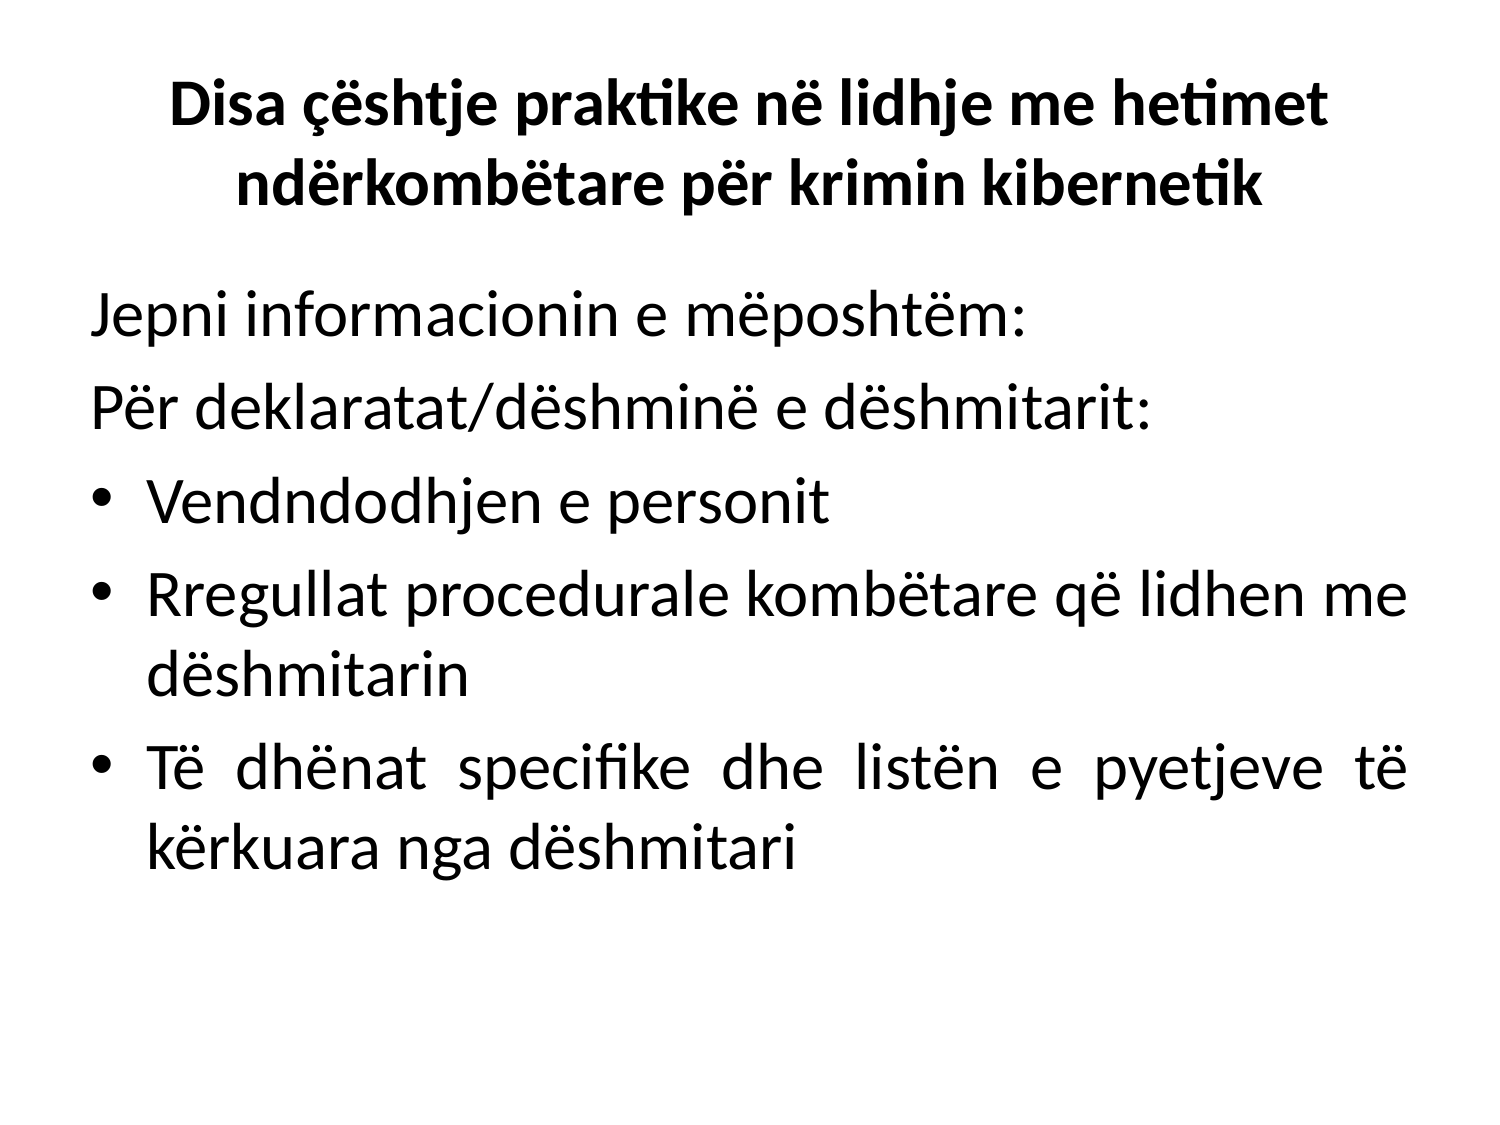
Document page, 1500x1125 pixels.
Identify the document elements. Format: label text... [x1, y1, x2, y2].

list Jepni informacionin e mëposhtëm: Për deklaratat/dëshminë e dëshmitarit: Vendndodhjen e personit Rregullat procedurale kombëtare që lidhen me dëshmitarin Të dhënat specifike dhe listën e pyetjeve të kërkuara nga dëshmitari [74, 262, 1426, 1006]
title Disa çështje praktike në lidhje me hetimet ndërkombëtare për krimin kibernetik [74, 44, 1426, 233]
